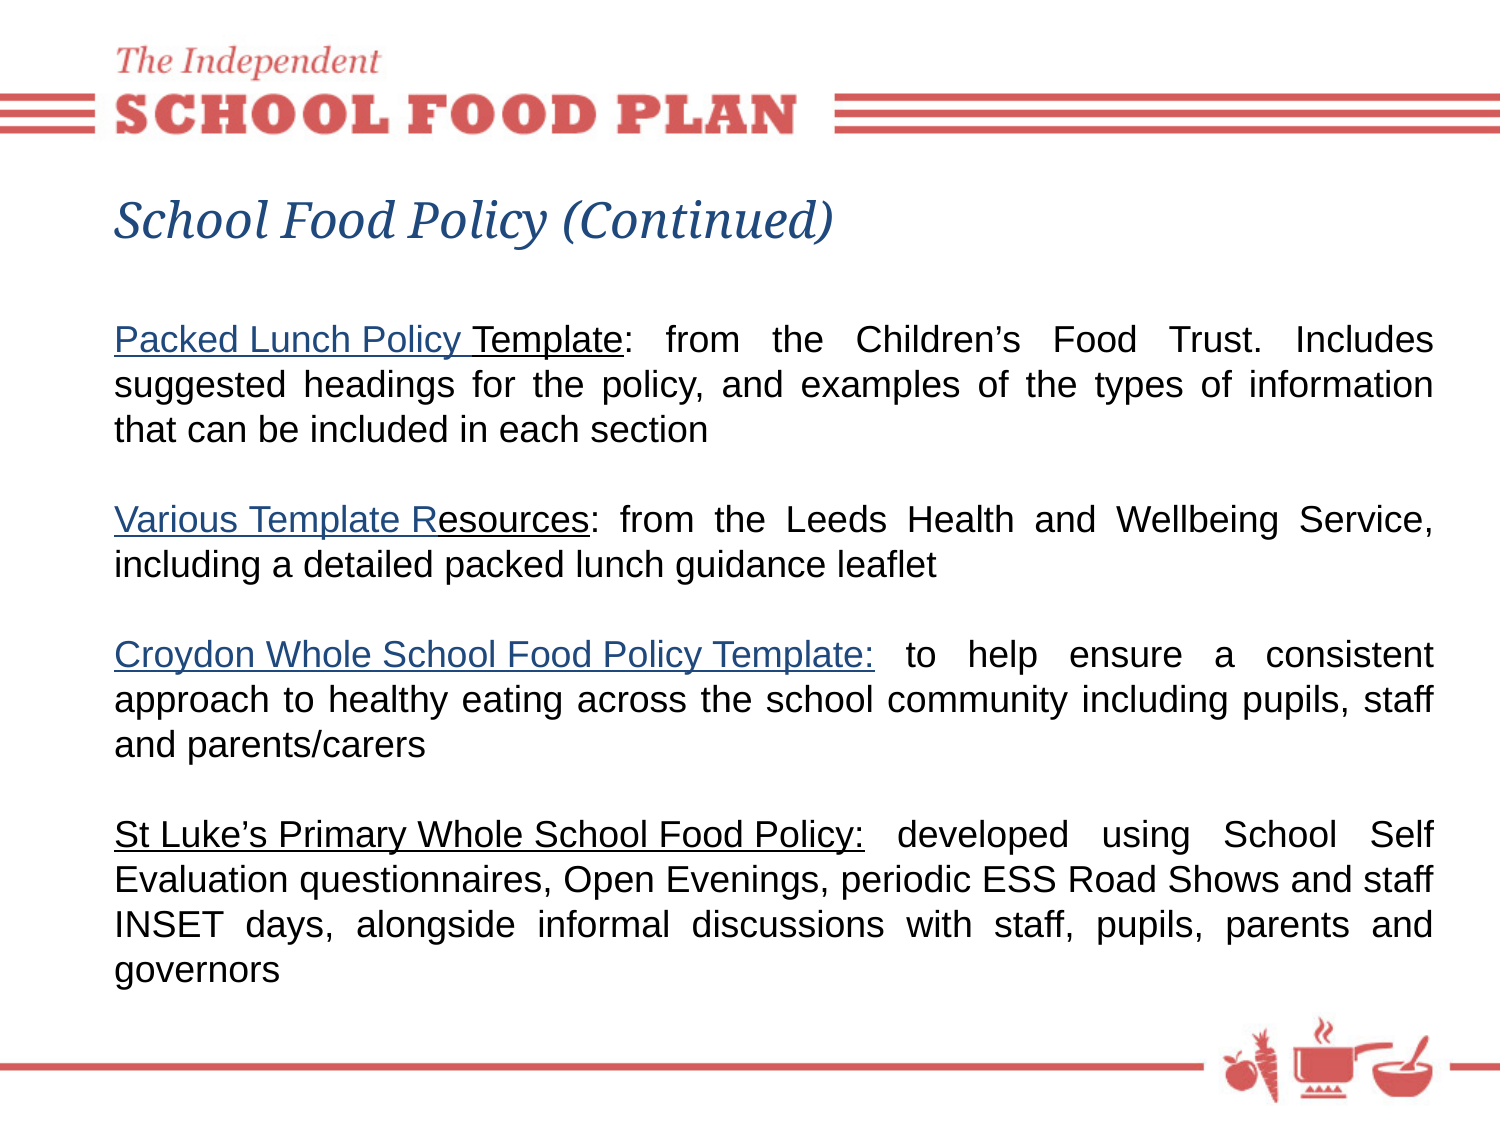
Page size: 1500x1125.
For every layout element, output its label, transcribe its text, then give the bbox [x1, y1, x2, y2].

title School Food Policy (Continued) [99, 181, 1450, 307]
picture [0, 1012, 1500, 1125]
picture [0, 0, 1500, 150]
text_box Packed Lunch Policy Template: from the Children’s Food Trust. Includes suggested headings for the policy, and examples of the types of information that can be included in each section Various Template Resources: from the Leeds Health and Wellbeing Service, including a detailed packed lunch guidance leaflet Croydon Whole School Food Policy Template: to help ensure a consistent approach to healthy eating across the school community including pupils, staff and parents/carers St Luke’s Primary Whole School Food Policy: developed using School Self Evaluation questionnaires, Open Evenings, periodic ESS Road Shows and staff INSET days, alongside informal discussions with staff, pupils, parents and governors [99, 307, 1450, 980]
